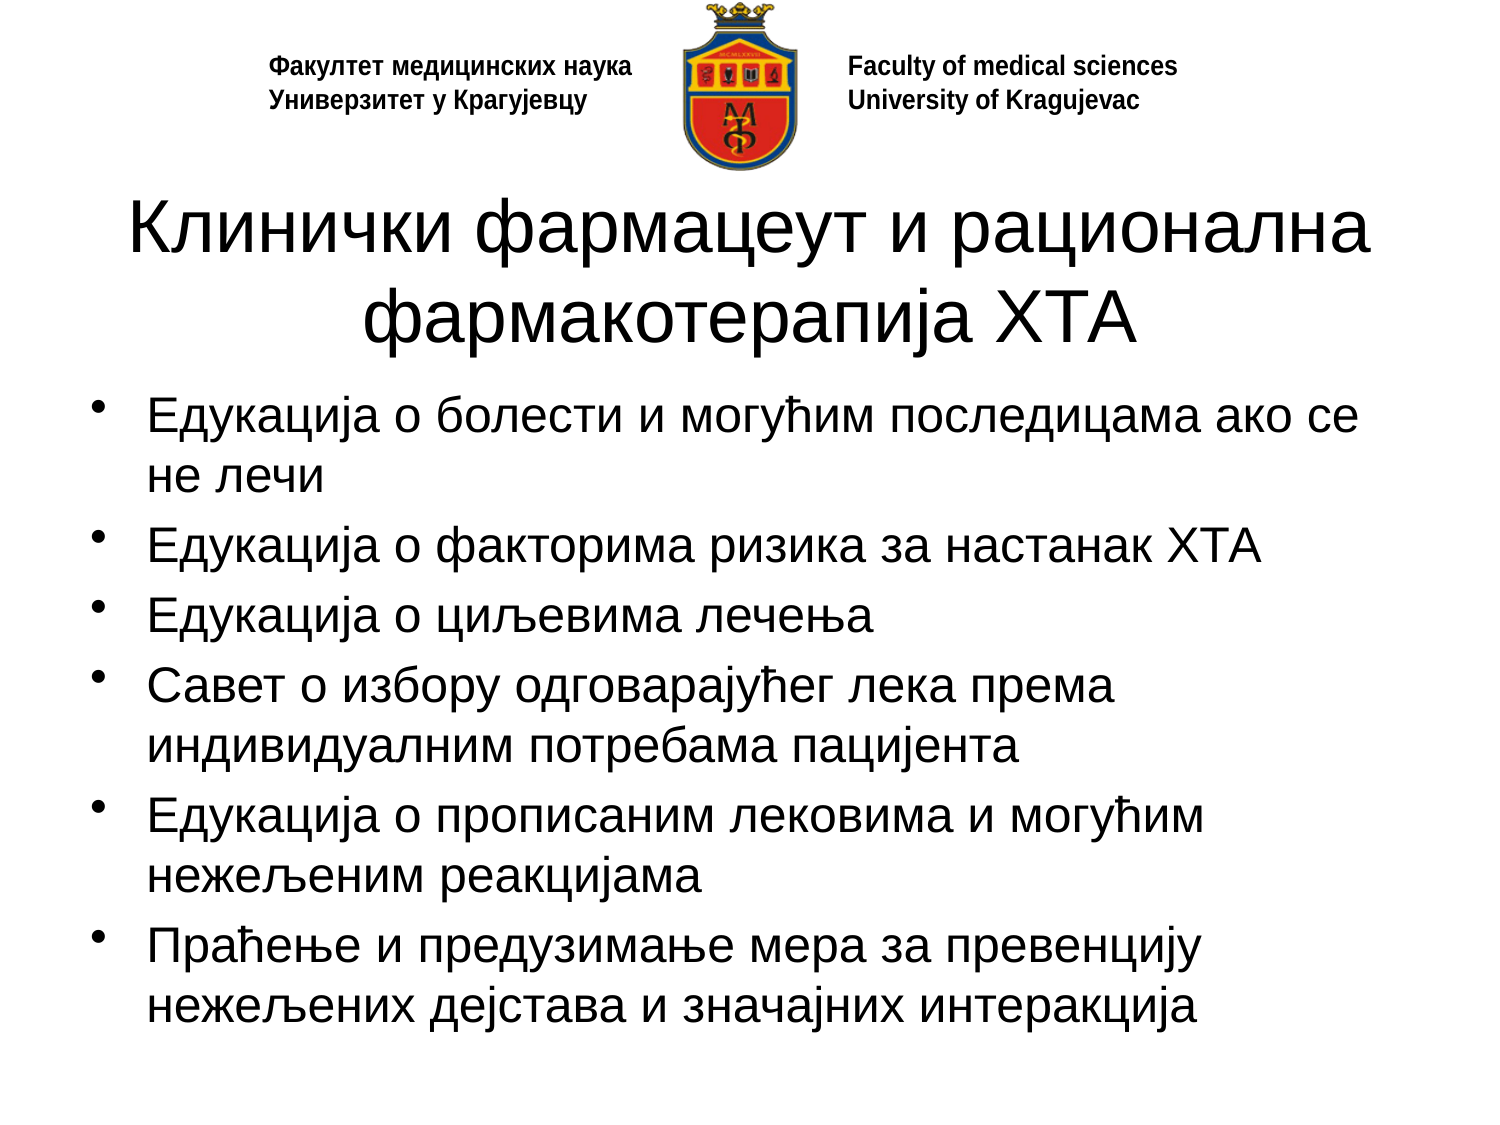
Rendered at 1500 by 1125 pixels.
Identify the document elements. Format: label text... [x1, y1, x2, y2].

list Едукација о болести и могућим последицама ако се не лечи Едукација о факторима ризика за настанак ХТА Едукација о циљевима лечења Савет о избору одговарајућег лека према индивидуалним потребама пацијента Едукација о прописаним лековима и могућим нежељеним реакцијама Праћење и предузимање мера за превенцију нежељених дејстава и значајних интеракција [74, 374, 1426, 1118]
title Клинички фармацеут и рационална фармакотерапија ХТА [74, 173, 1426, 362]
